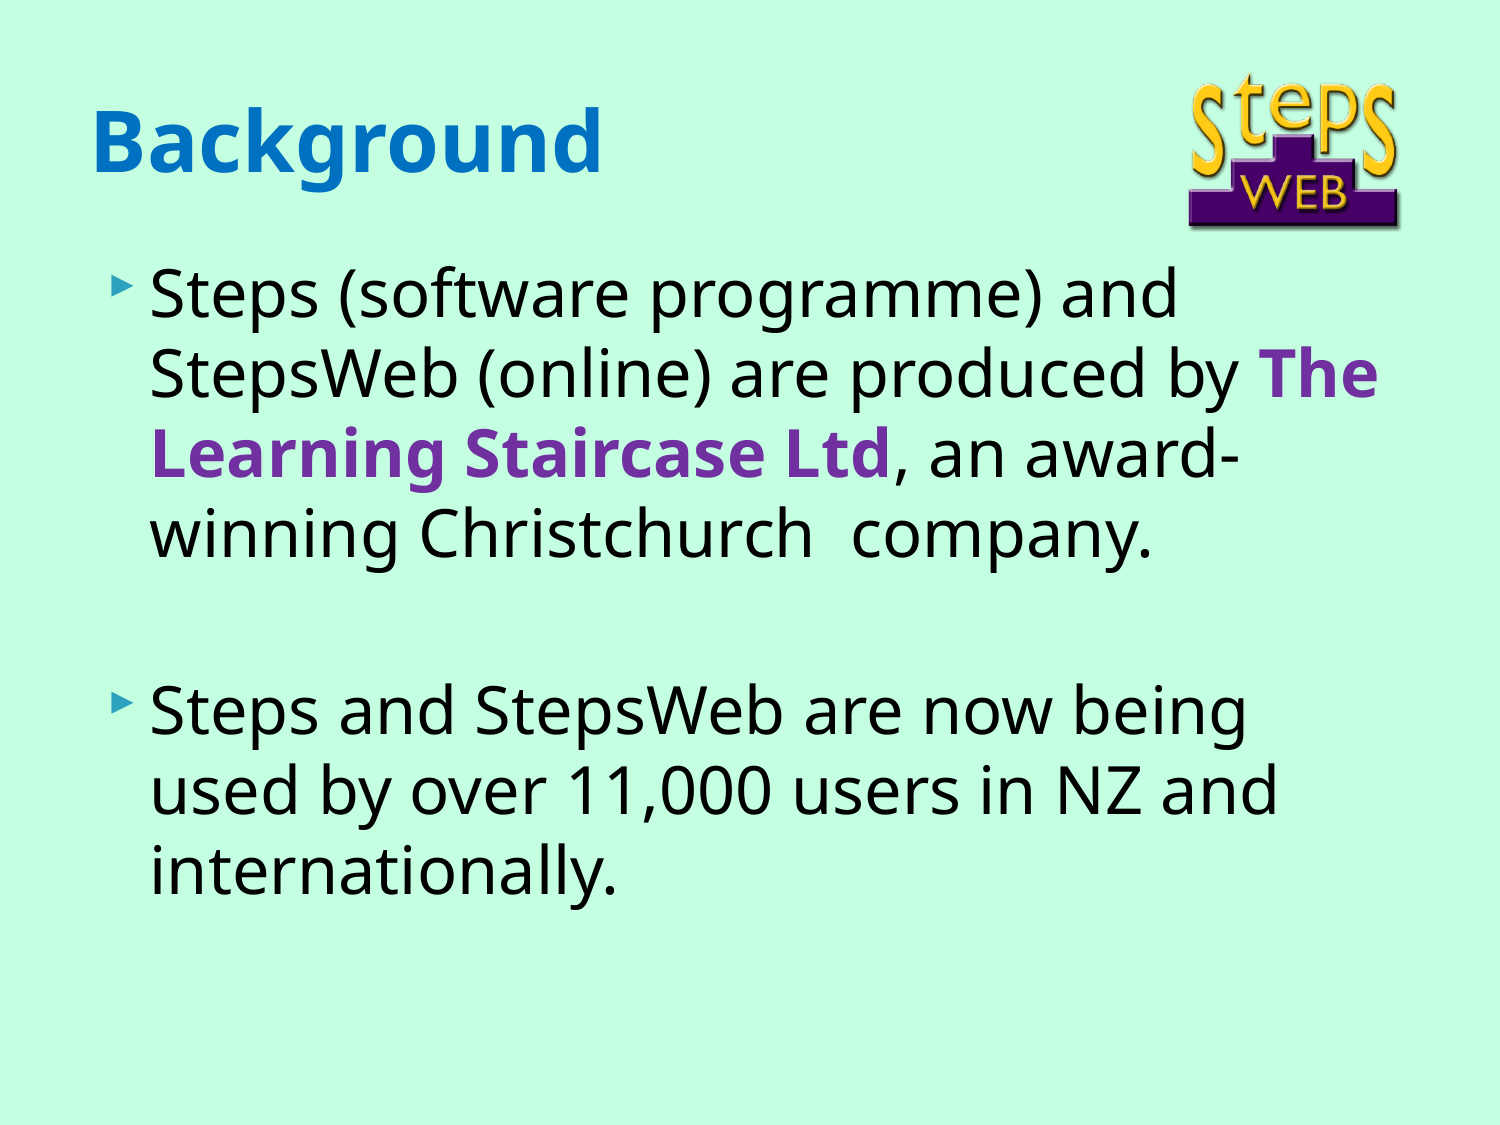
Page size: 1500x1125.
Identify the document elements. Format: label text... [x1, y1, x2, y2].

list Steps (software programme) and StepsWeb (online) are produced by The Learning Staircase Ltd, an award-winning Christchurch company. Steps and StepsWeb are now being used by over 11,000 users in NZ and internationally. [75, 243, 1425, 1047]
title Background [75, 45, 1425, 233]
picture [1186, 71, 1403, 233]
